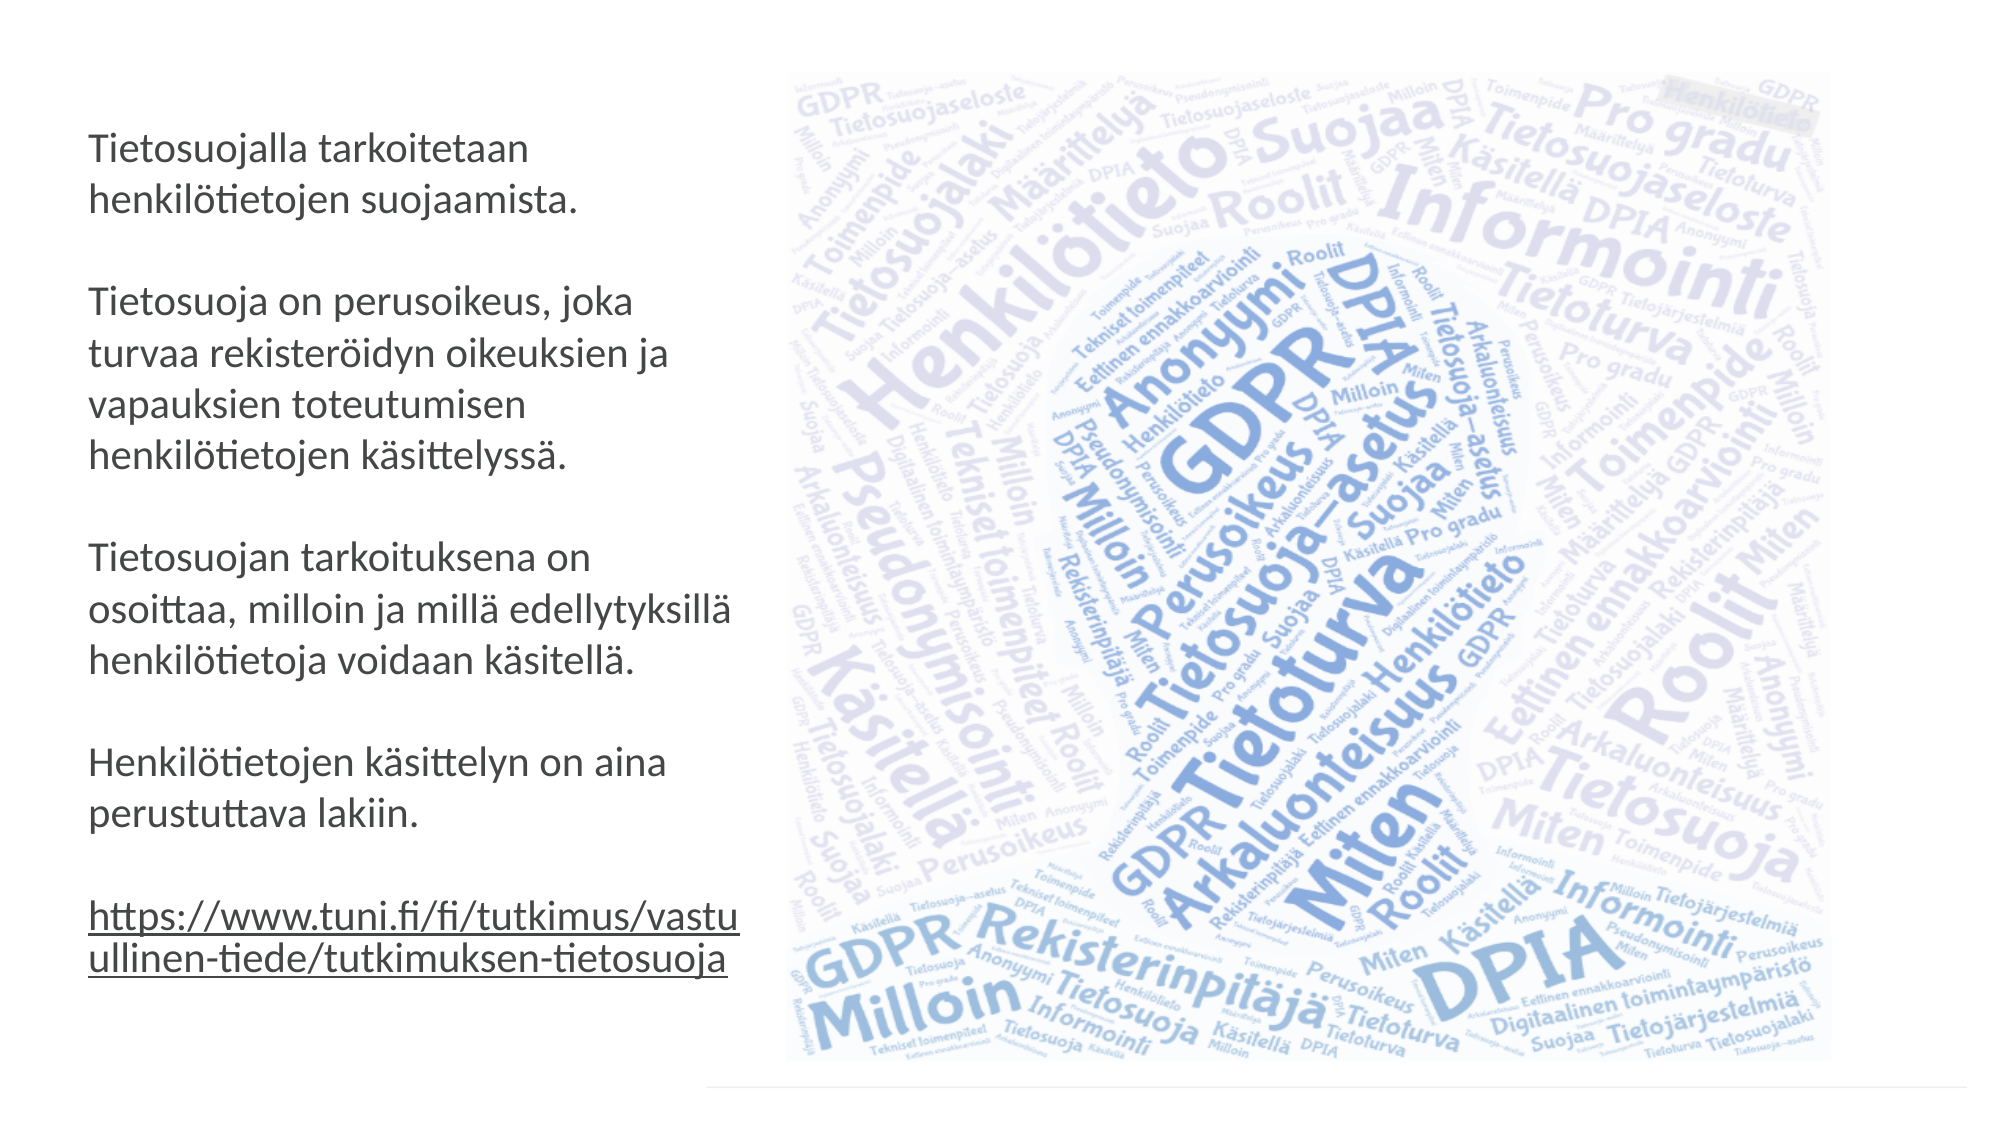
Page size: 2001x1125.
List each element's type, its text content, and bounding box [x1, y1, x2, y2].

title Tietosuojalla tarkoitetaan henkilötietojen suojaamista. Tietosuoja on perusoikeus, joka turvaa rekisteröidyn oikeuksien ja vapauksien toteutumisen henkilötietojen käsittelyssä. Tietosuojan tarkoituksena on osoittaa, milloin ja millä edellytyksillä henkilötietoja voidaan käsitellä. Henkilötietojen käsittelyn on aina perustuttava lakiin. https://www.tuni.fi/fi/tutkimus/vastuullinen-tiede/tutkimuksen-tietosuoja [73, 104, 702, 1046]
picture [707, 51, 1967, 1092]
